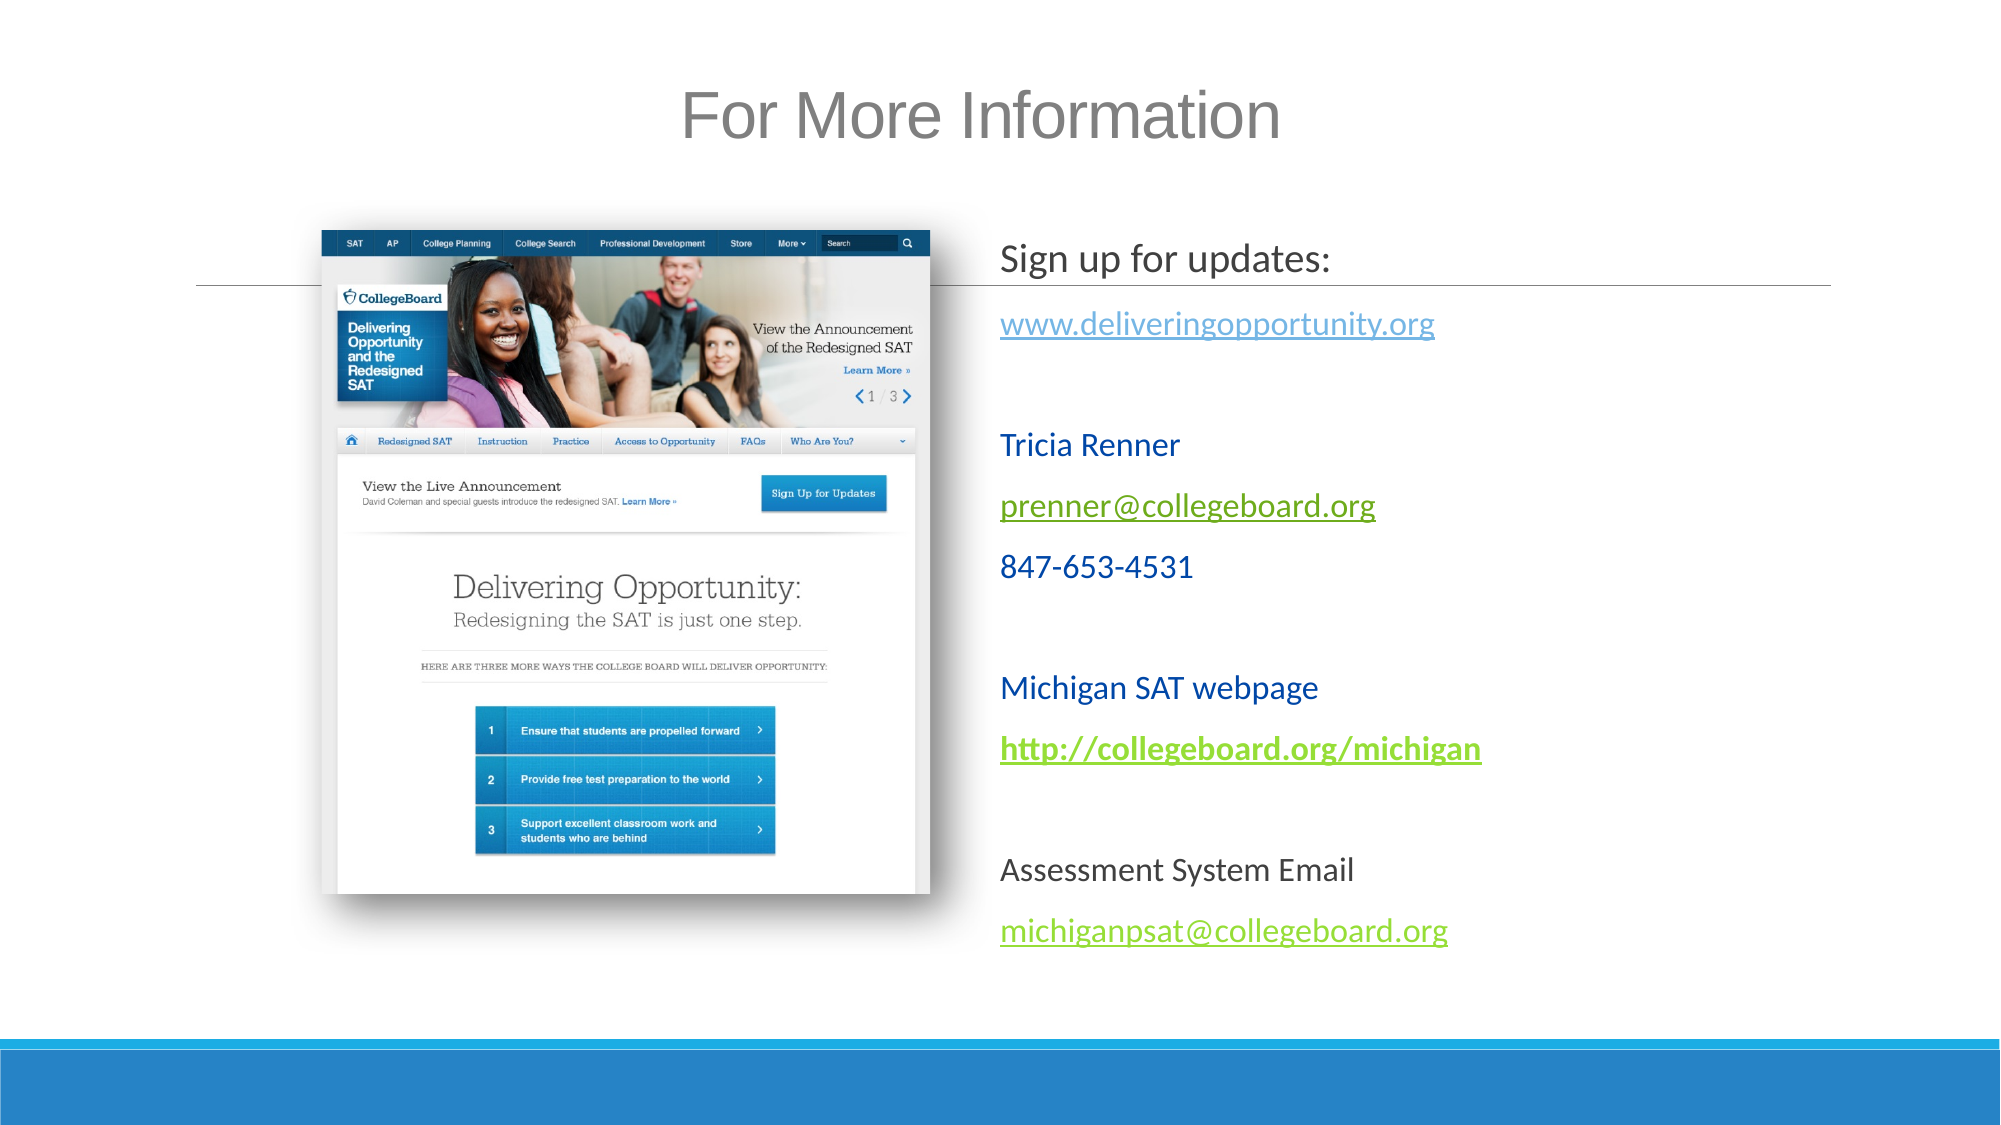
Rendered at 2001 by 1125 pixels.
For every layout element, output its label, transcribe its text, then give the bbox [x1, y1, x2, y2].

list Sign up for updates: www.deliveringopportunity.org Tricia Renner prenner@collegeboard.org 847-653-4531 Michigan SAT webpage http://collegeboard.org/michigan Assessment System Email michiganpsat@collegeboard.org [1000, 230, 1698, 965]
title For More Information [331, 54, 1632, 160]
picture [321, 229, 931, 894]
